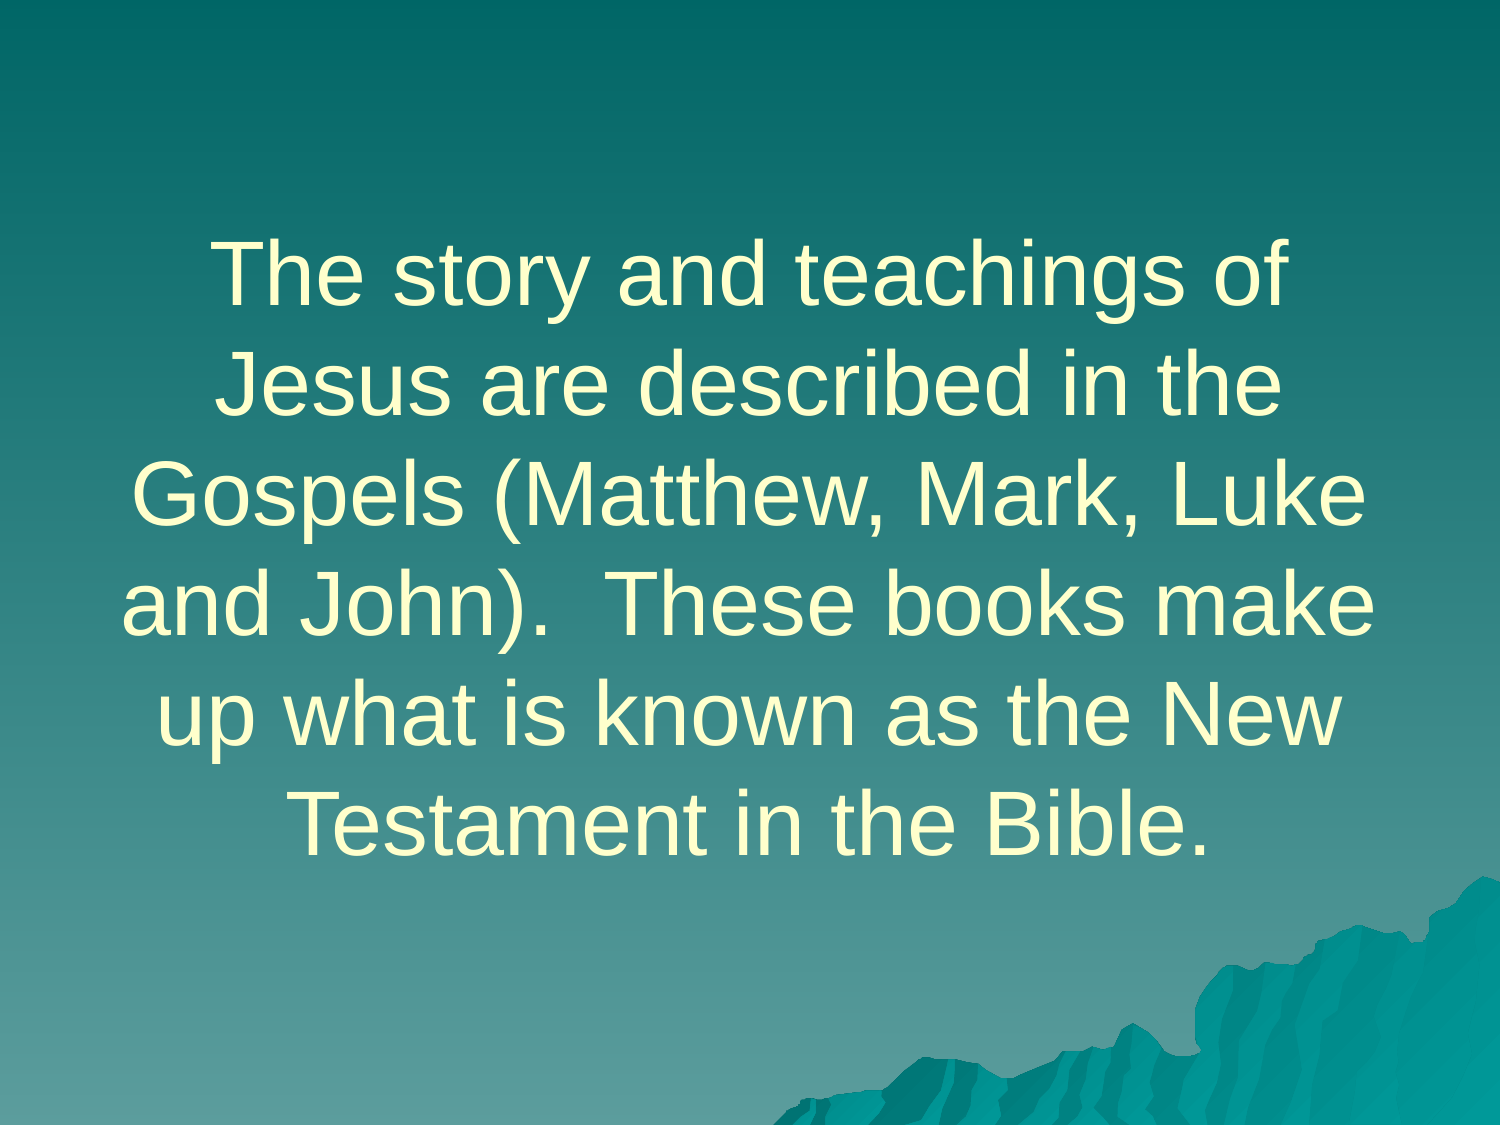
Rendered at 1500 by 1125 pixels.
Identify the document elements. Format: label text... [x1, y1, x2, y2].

title The story and teachings of Jesus are described in the Gospels (Matthew, Mark, Luke and John). These books make up what is known as the New Testament in the Bible. [74, 199, 1426, 888]
